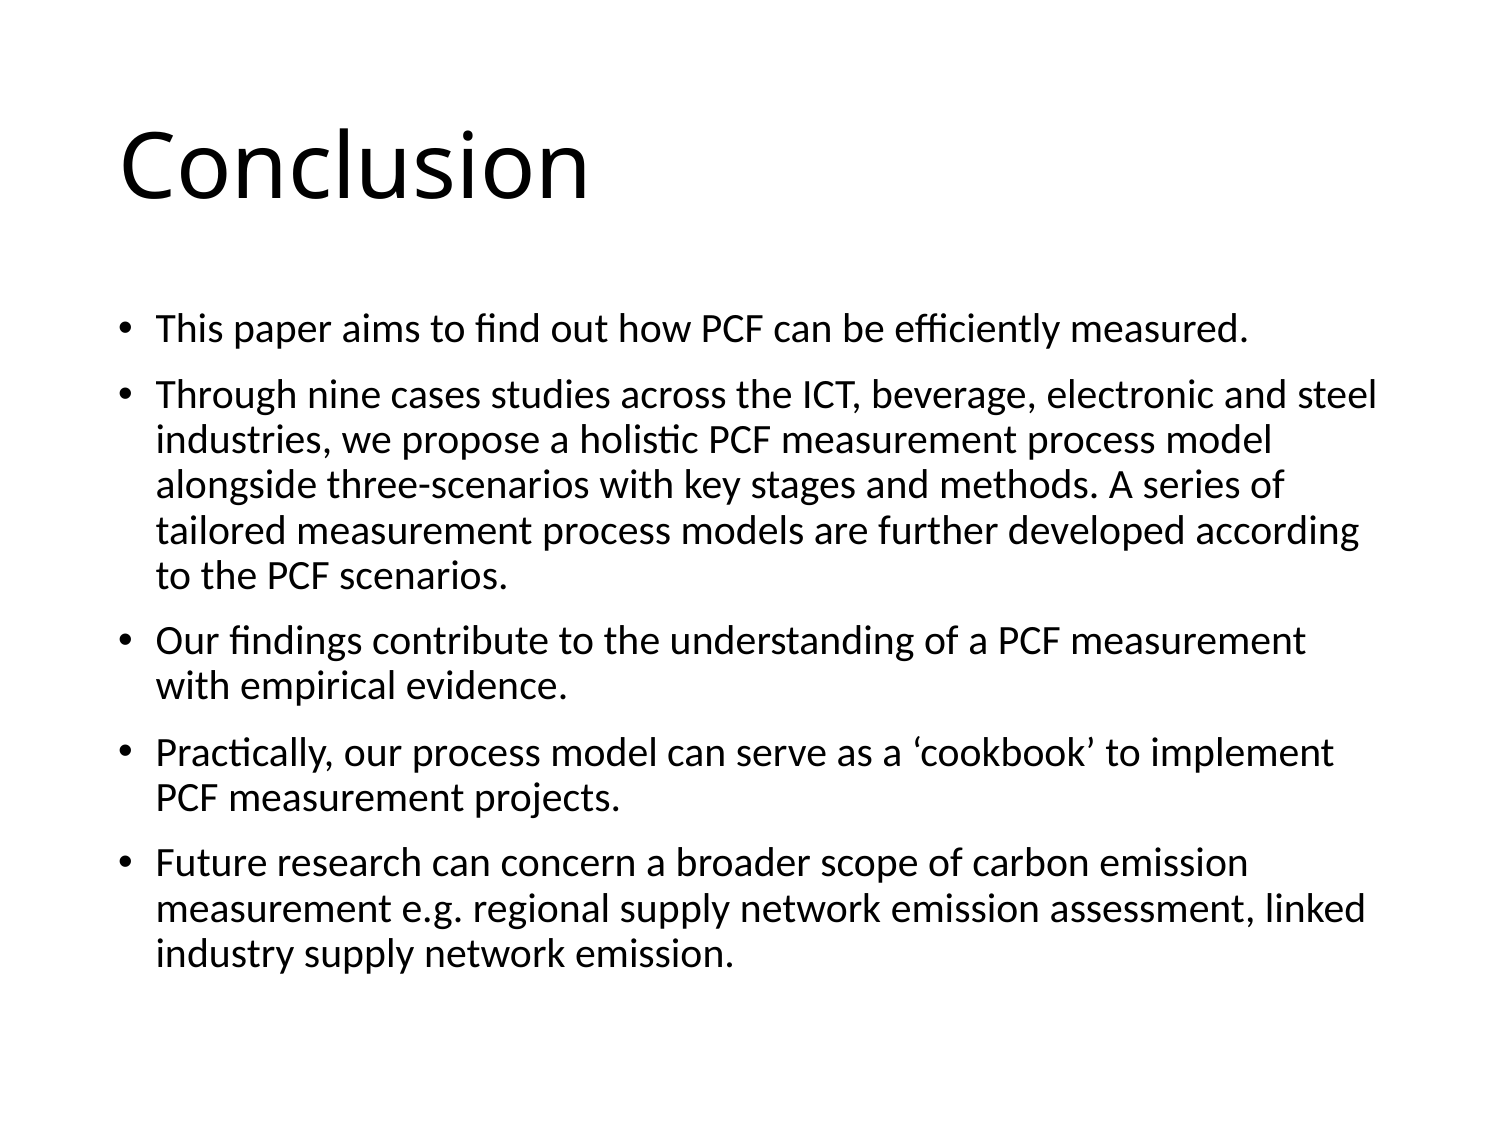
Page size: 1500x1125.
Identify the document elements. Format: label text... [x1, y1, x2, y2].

list This paper aims to find out how PCF can be efficiently measured. Through nine cases studies across the ICT, beverage, electronic and steel industries, we propose a holistic PCF measurement process model alongside three-scenarios with key stages and methods. A series of tailored measurement process models are further developed according to the PCF scenarios. Our findings contribute to the understanding of a PCF measurement with empirical evidence. Practically, our process model can serve as a ‘cookbook’ to implement PCF measurement projects. Future research can concern a broader scope of carbon emission measurement e.g. regional supply network emission assessment, linked industry supply network emission. [103, 299, 1397, 1014]
title Conclusion [103, 59, 1397, 278]
